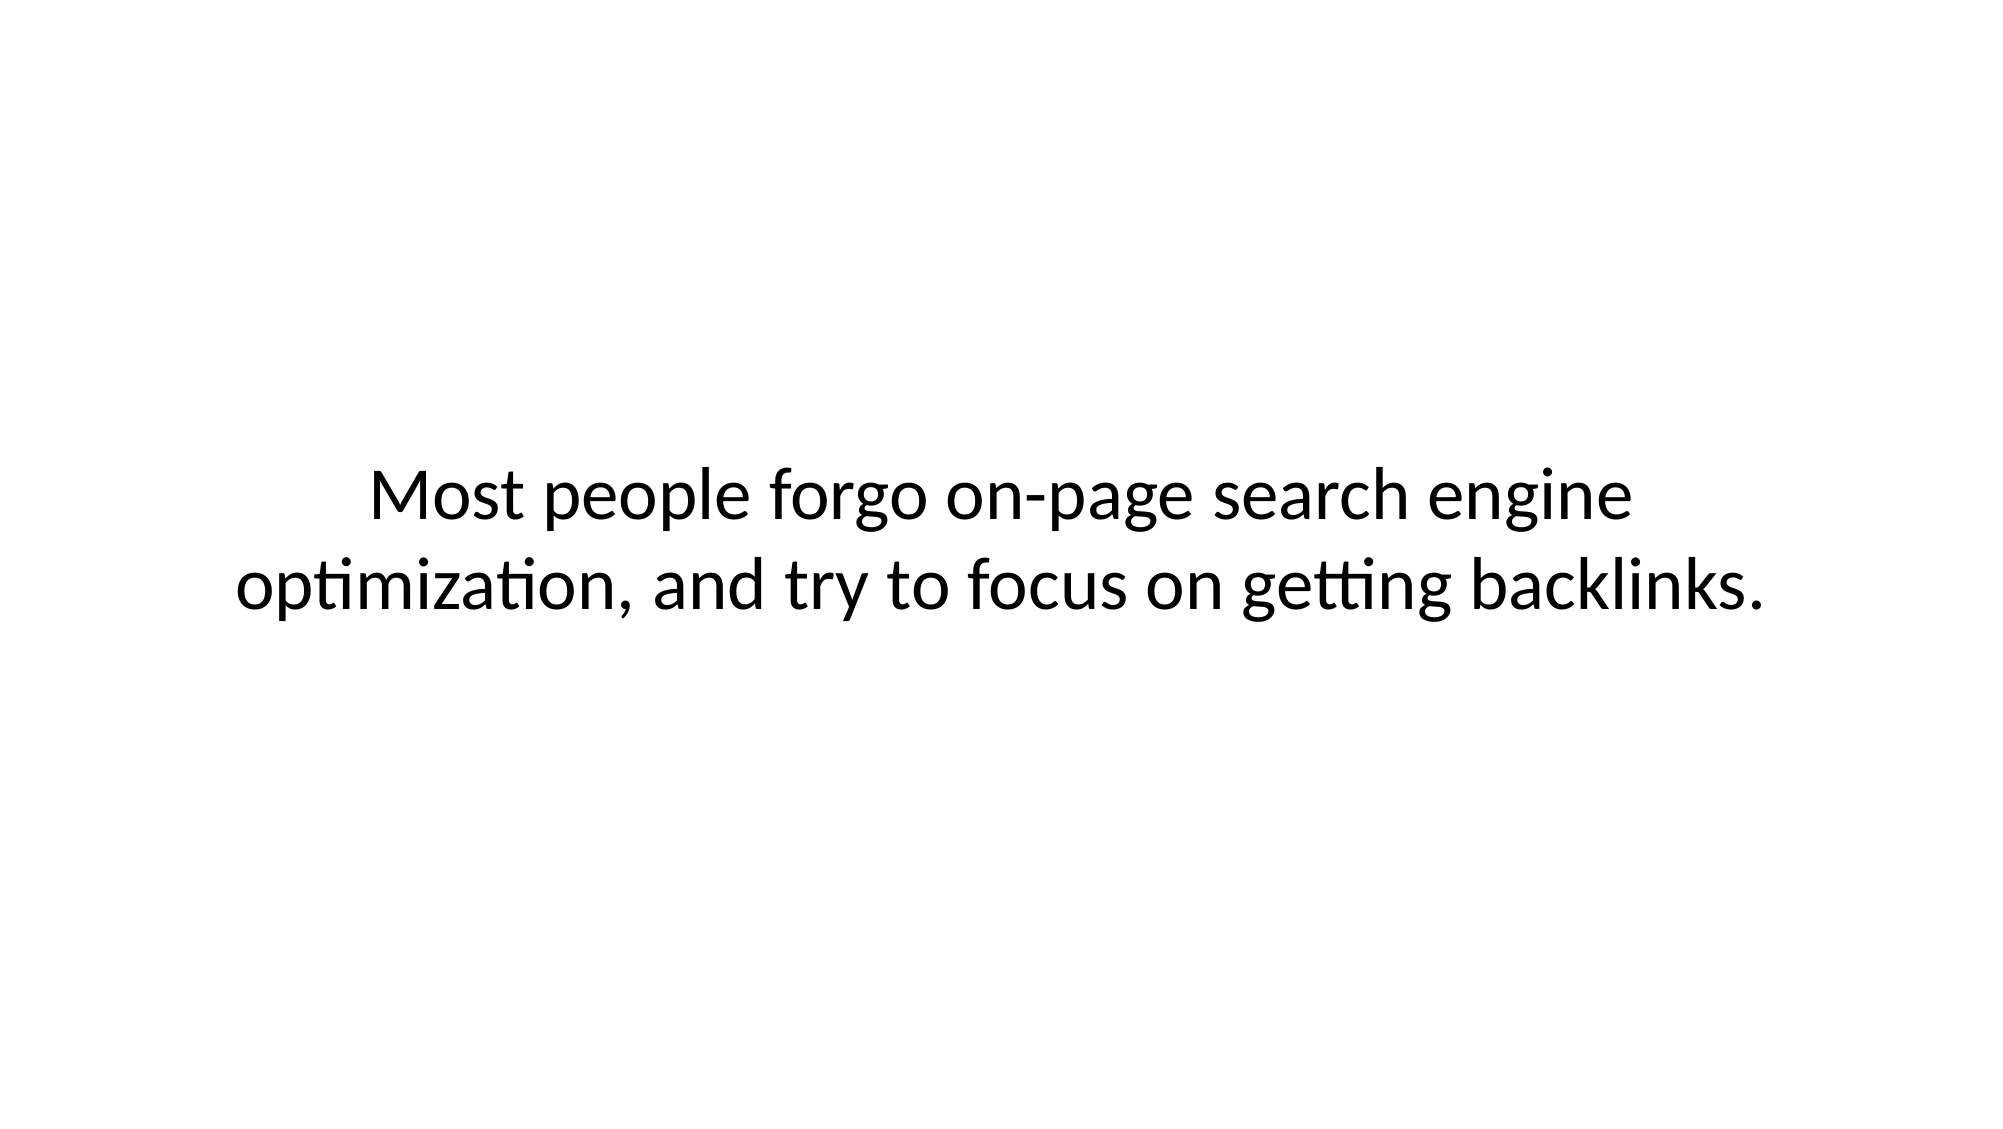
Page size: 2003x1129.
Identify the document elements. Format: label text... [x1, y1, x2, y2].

title Most people forgo on-page search engine optimization, and try to focus on getting backlinks. [150, 287, 1853, 782]
